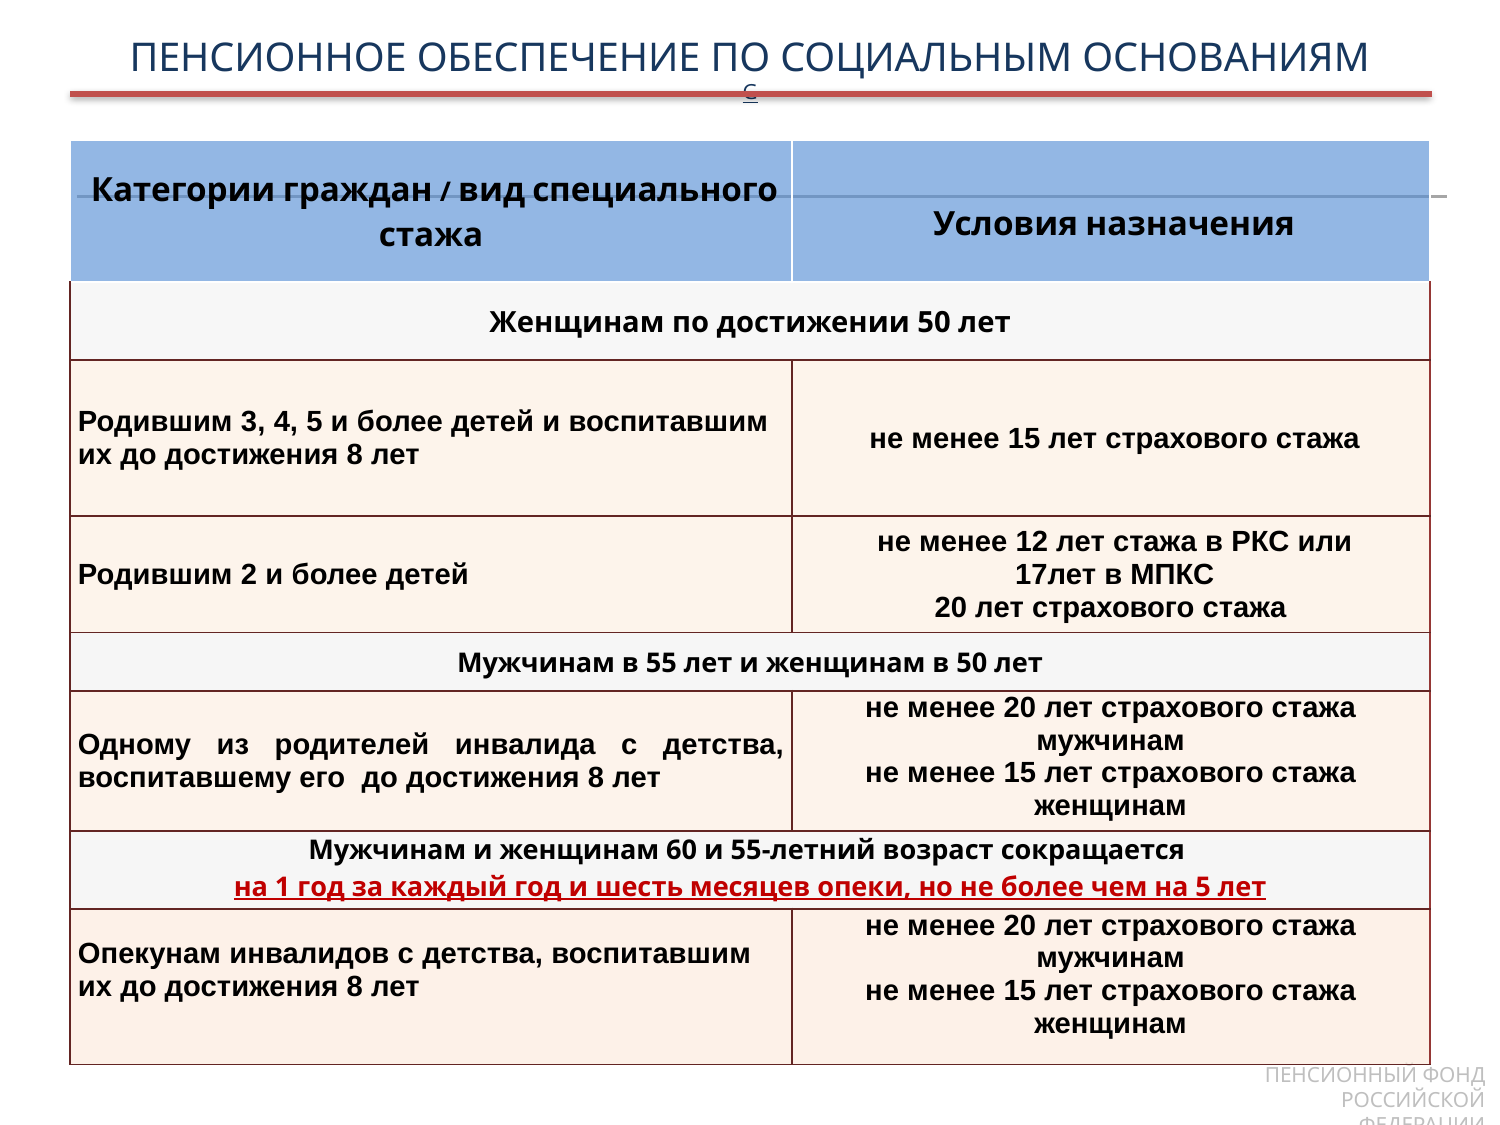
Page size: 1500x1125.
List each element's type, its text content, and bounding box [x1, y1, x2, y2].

table_cell Опекунам инвалидов с детства, воспитавшим их до достижения 8 лет [71, 910, 791, 1064]
table_cell не менее 12 лет стажа в РКС или 17лет в МПКС 20 лет страхового стажа [793, 517, 1429, 632]
table_cell Мужчинам в 55 лет и женщинам в 50 лет [71, 633, 1429, 690]
table_header Условия назначения [793, 141, 1429, 281]
table_cell не менее 15 лет страхового стажа [793, 361, 1429, 515]
table_cell не менее 20 лет страхового стажа мужчинам не менее 15 лет страхового стажа женщинам [793, 910, 1429, 1064]
table_cell не менее 20 лет страхового стажа мужчинам не менее 15 лет страхового стажа женщинам [793, 692, 1429, 830]
table_cell Женщинам по достижении 50 лет [71, 283, 1429, 359]
table_cell Мужчинам и женщинам 60 и 55-летний возраст сокращается на 1 год за каждый год и шесть месяцев опеки, но не более чем на 5 лет [71, 832, 1429, 908]
text_box ПЕНСИОННОЕ ОБЕСПЕЧЕНИЕ ПО СОЦИАЛЬНЫМ ОСНОВАНИЯМ G [0, 24, 1500, 112]
table_header Категории граждан / вид специального стажа [71, 141, 791, 281]
table_cell Одному из родителей инвалида с детства, воспитавшему его до достижения 8 лет [71, 692, 791, 830]
table_cell Родившим 2 и более детей [71, 517, 791, 632]
table_cell Родившим 3, 4, 5 и более детей и воспитавшим их до достижения 8 лет [71, 361, 791, 515]
